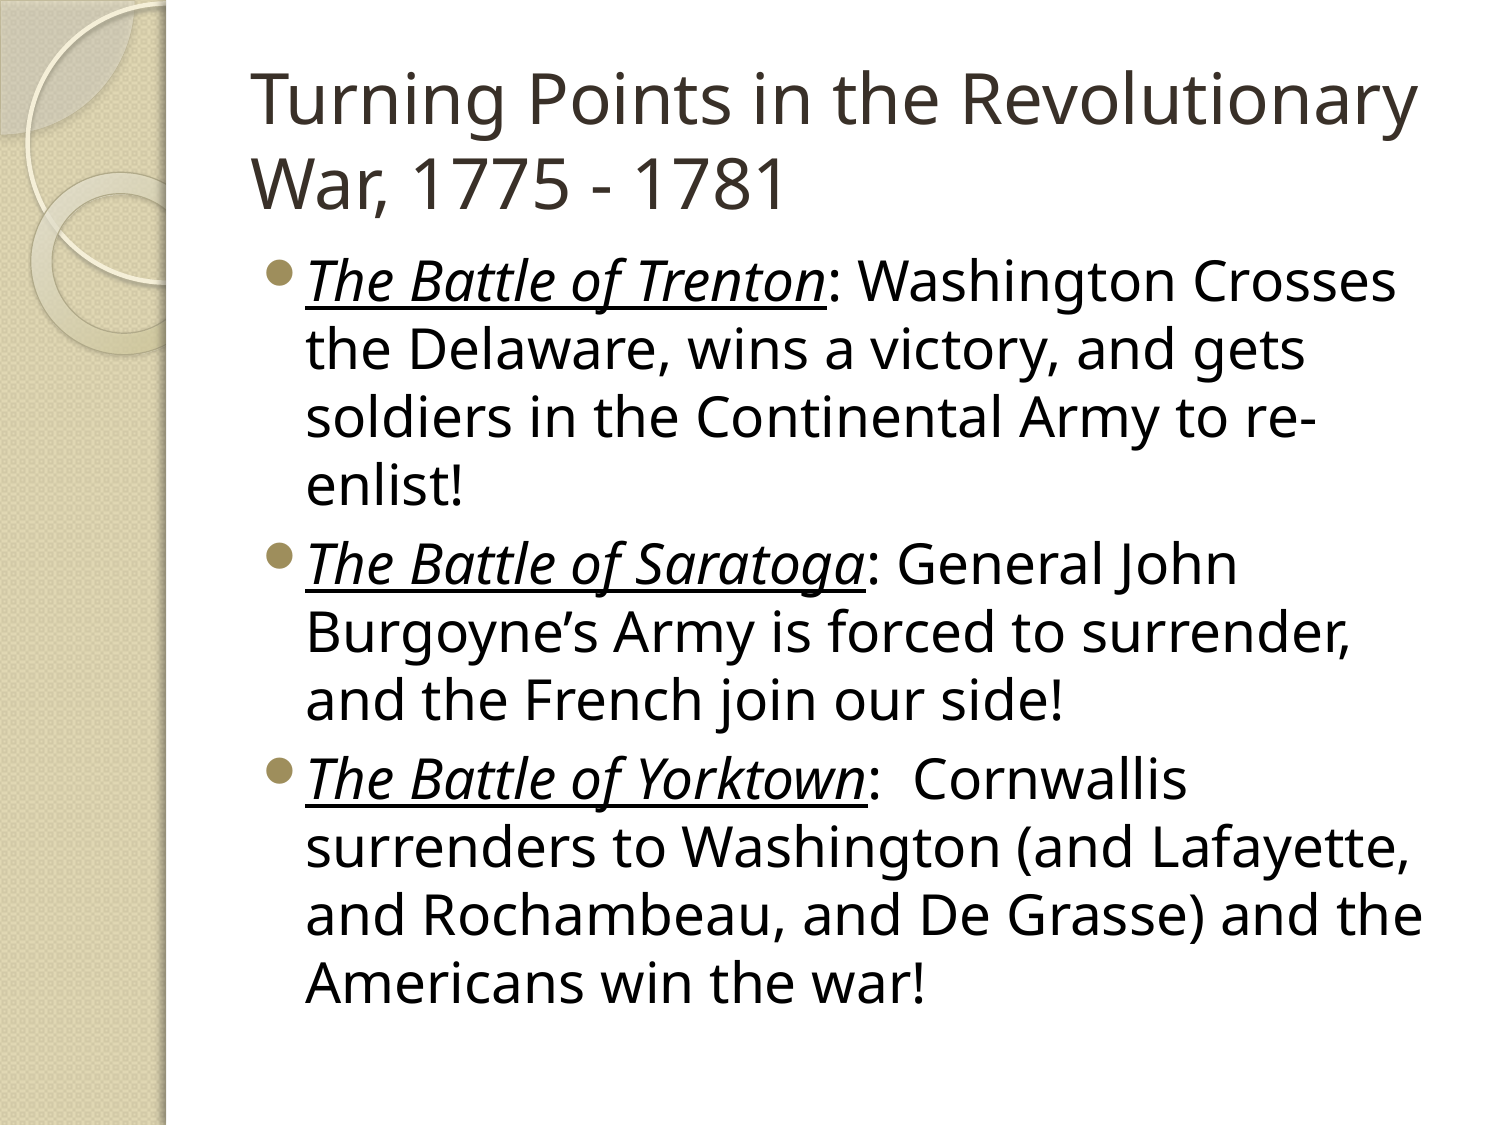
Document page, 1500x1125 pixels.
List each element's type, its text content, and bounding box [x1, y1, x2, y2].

title Turning Points in the Revolutionary War, 1775 - 1781 [235, 45, 1466, 233]
list The Battle of Trenton: Washington Crosses the Delaware, wins a victory, and gets soldiers in the Continental Army to re-enlist! The Battle of Saratoga: General John Burgoyne’s Army is forced to surrender, and the French join our side! The Battle of Yorktown: Cornwallis surrenders to Washington (and Lafayette, and Rochambeau, and De Grasse) and the Americans win the war! [235, 237, 1466, 1025]
